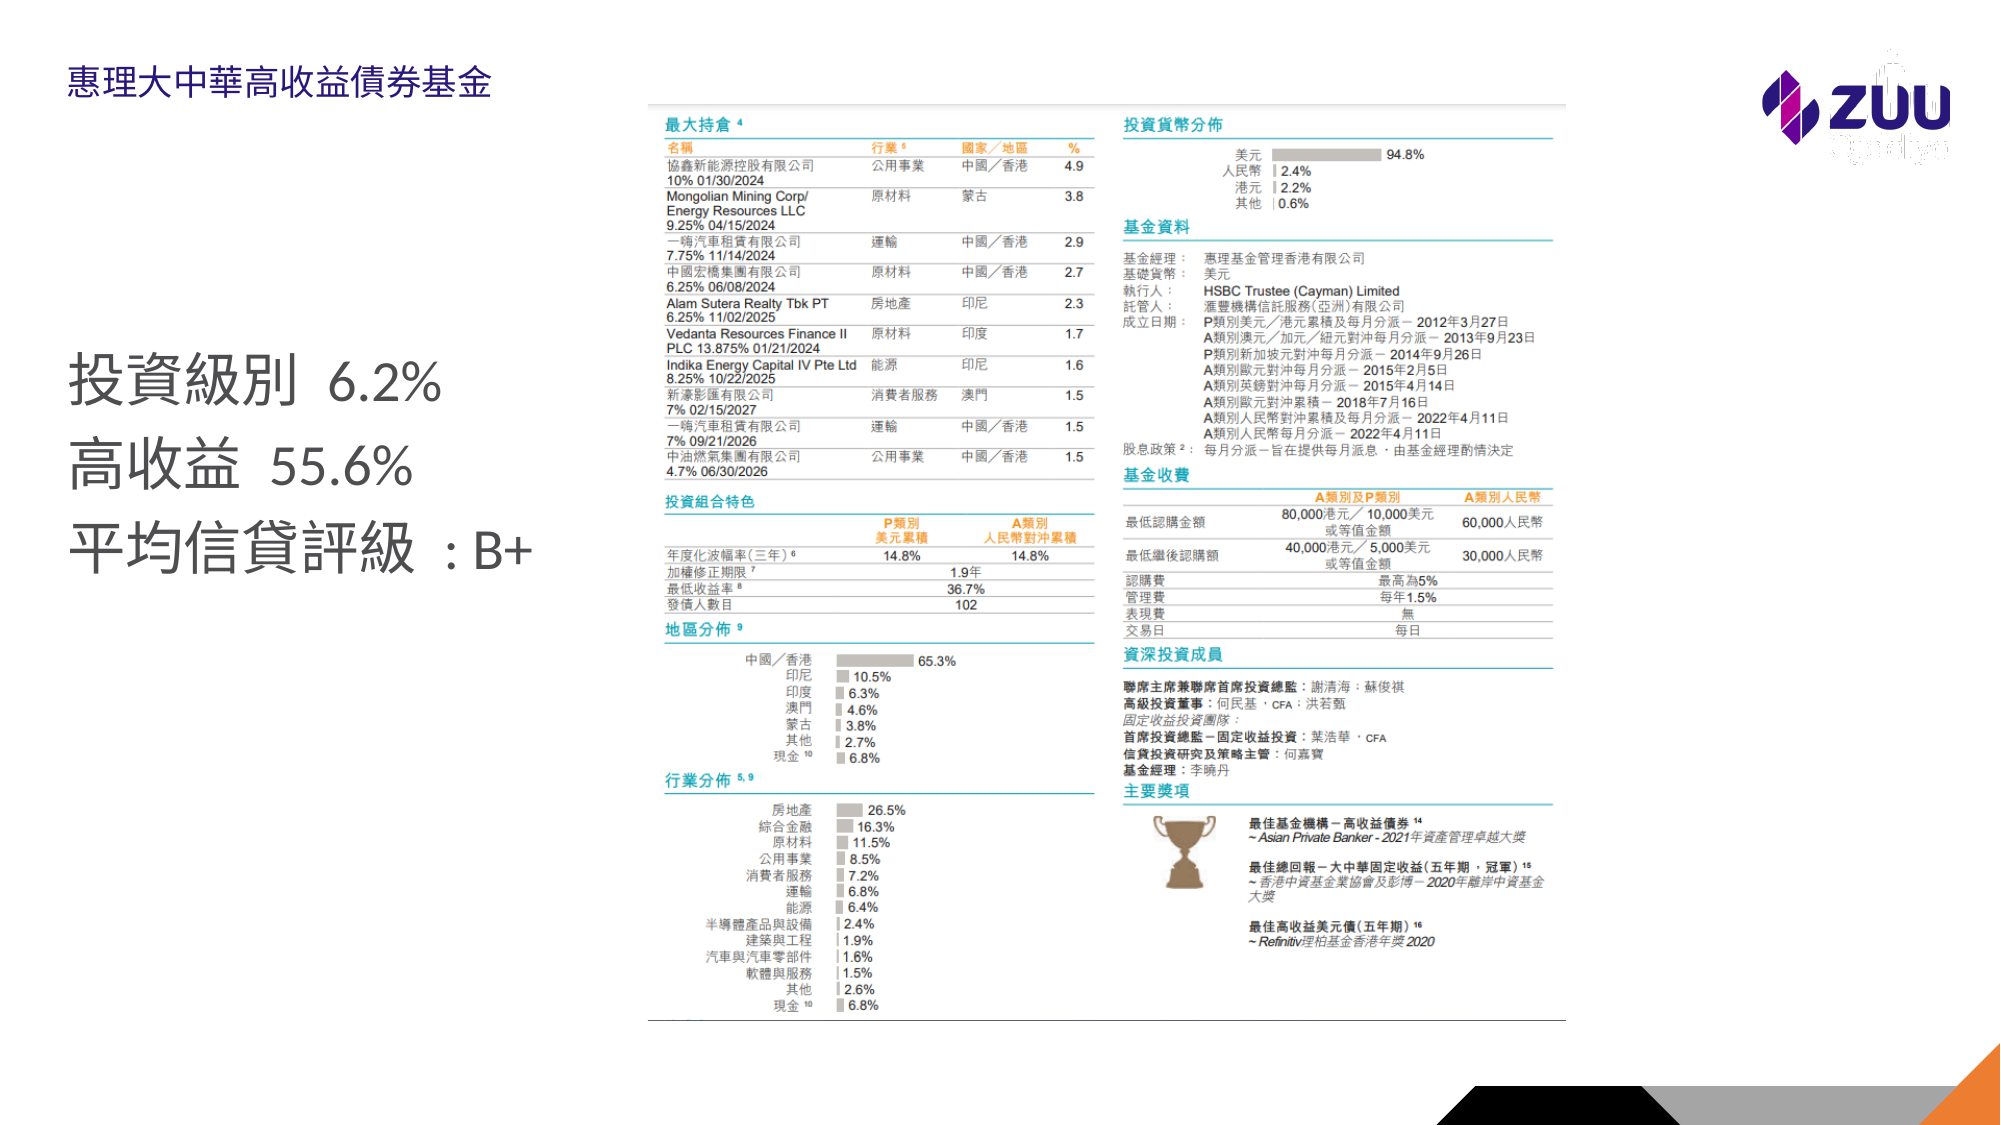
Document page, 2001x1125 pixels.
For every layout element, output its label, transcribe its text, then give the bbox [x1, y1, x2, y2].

list 投資級別 6.2% 高收益 55.6% 平均信貸評級 : B+ [52, 343, 647, 684]
picture [647, 104, 1566, 1021]
subtitle 惠理大中華高收益債券基金 [52, 79, 1950, 148]
